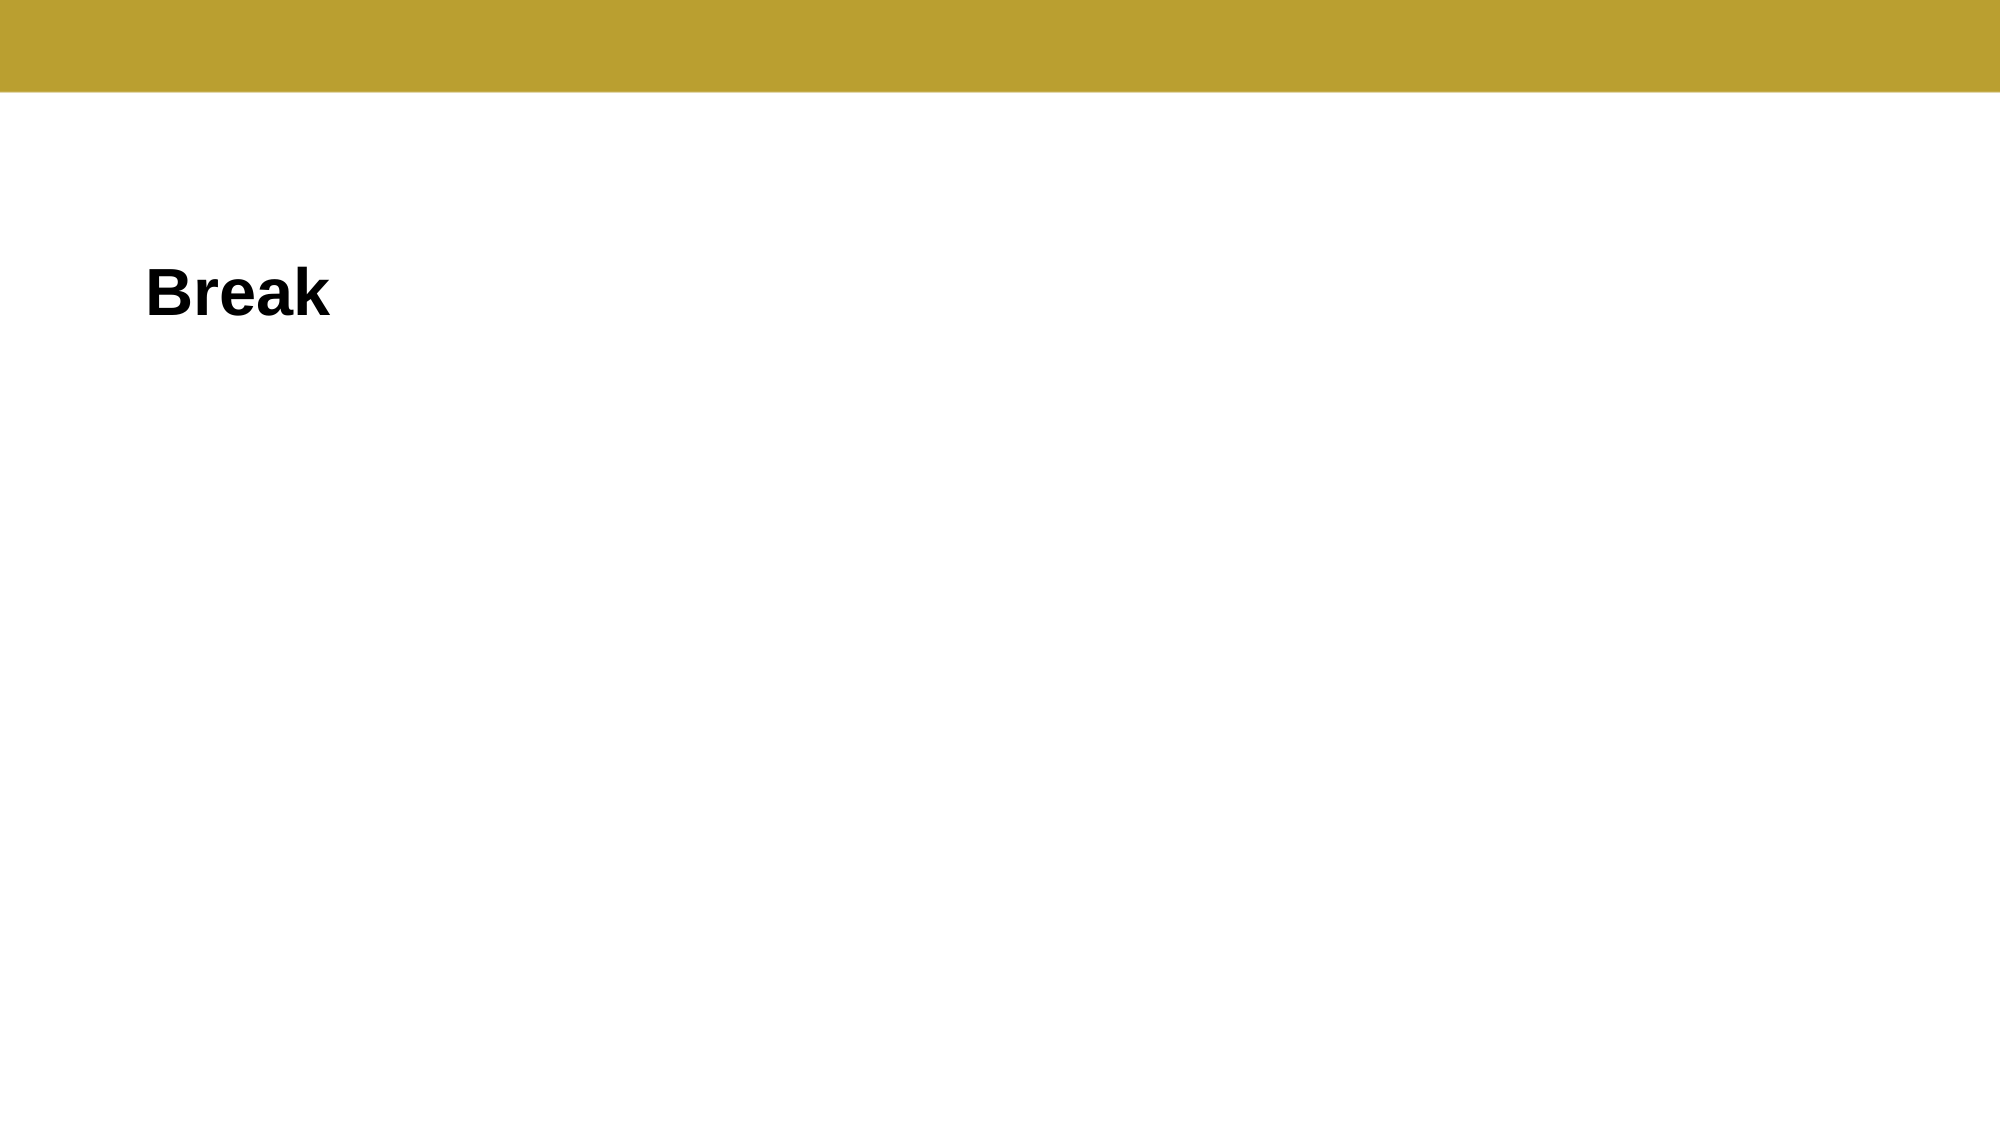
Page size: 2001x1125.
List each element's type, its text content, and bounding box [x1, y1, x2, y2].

picture [0, 0, 2000, 1125]
title Break [137, 74, 784, 338]
